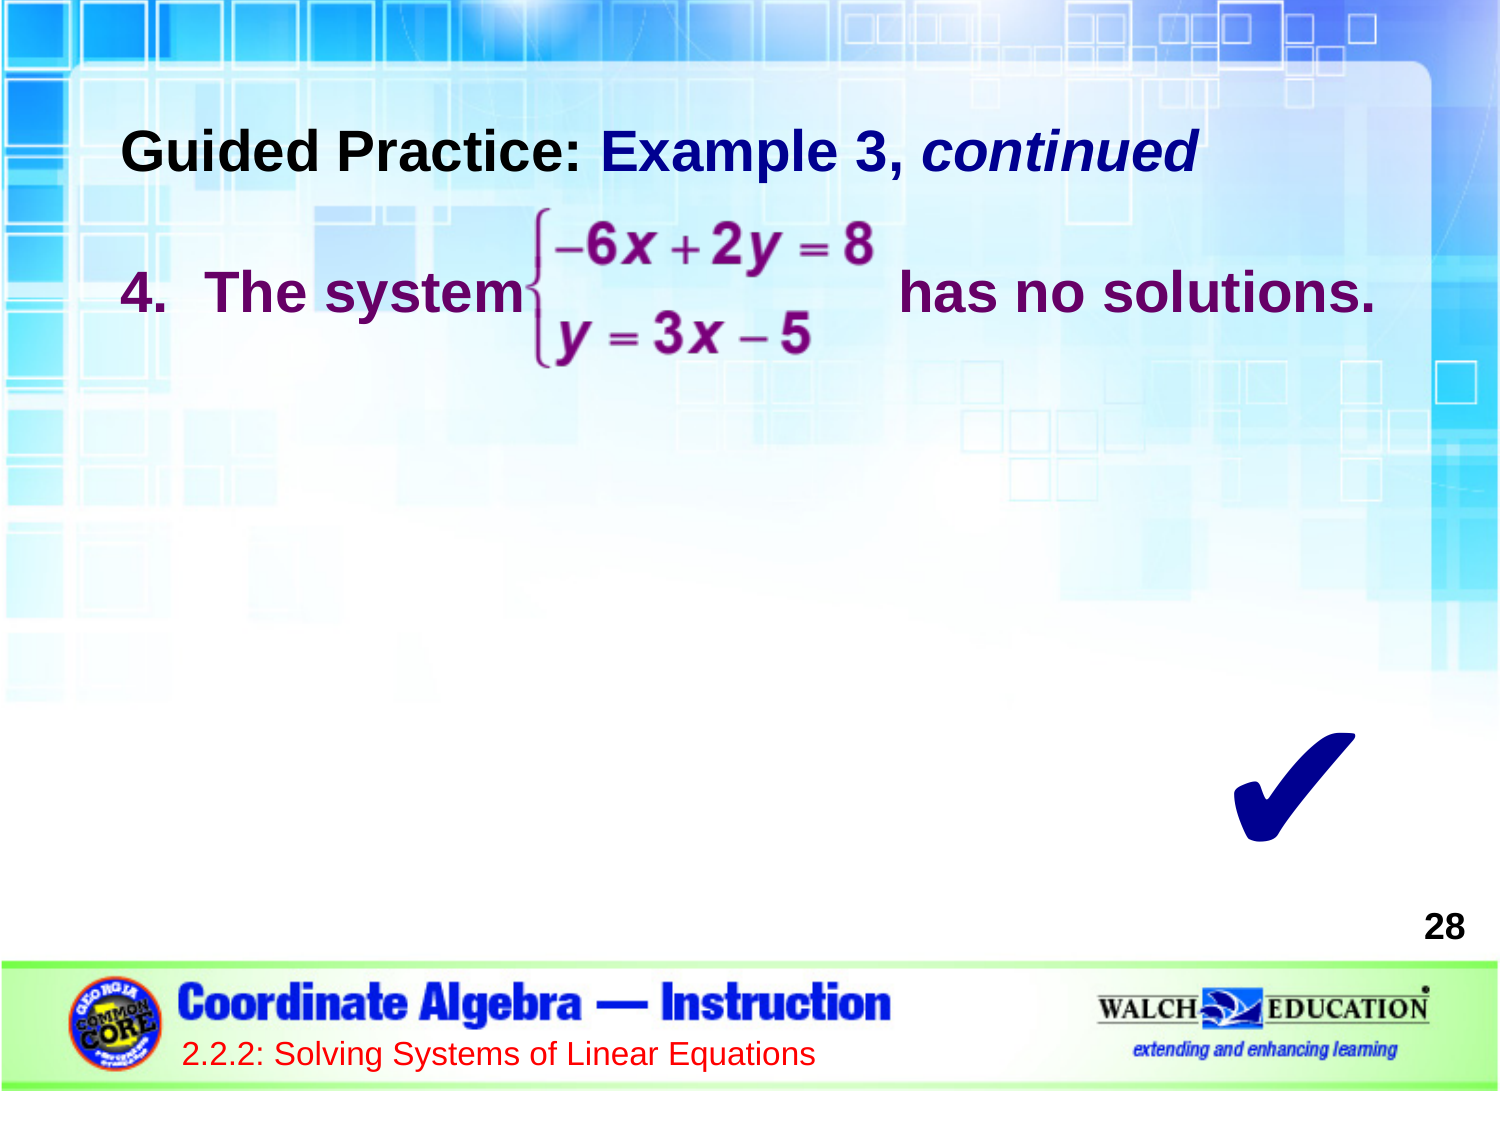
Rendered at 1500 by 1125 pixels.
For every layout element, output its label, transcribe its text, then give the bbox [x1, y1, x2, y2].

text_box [522, 203, 876, 372]
text_box ✔ [1128, 651, 1394, 907]
slide_number 28 [1361, 901, 1481, 949]
list 2.2.2: Solving Systems of Linear Equations [166, 1024, 1074, 1068]
subtitle Guided Practice: Example 3, continued The system has no solutions. [105, 105, 1394, 925]
picture [1, 0, 1500, 1091]
